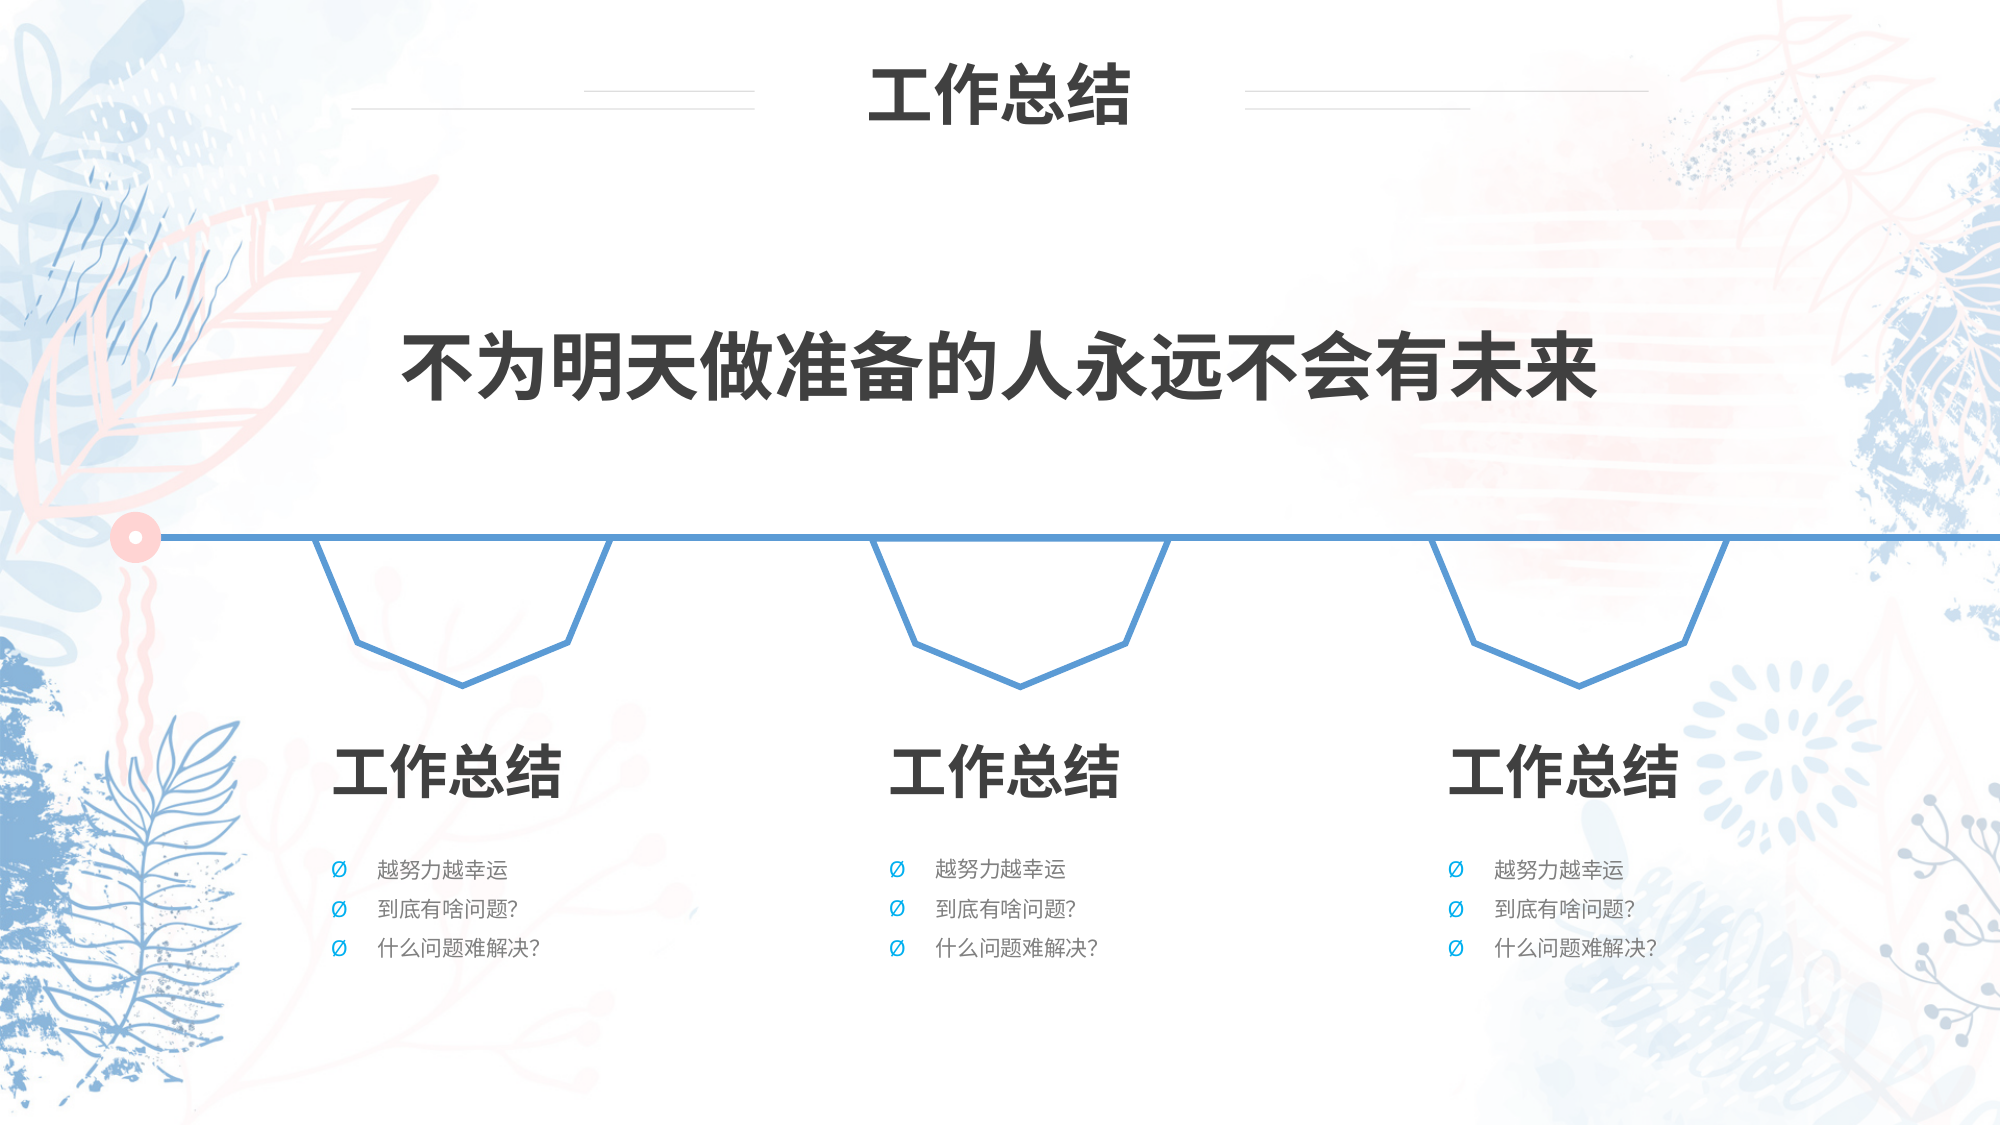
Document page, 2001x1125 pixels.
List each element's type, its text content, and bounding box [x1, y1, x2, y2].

text_box [1430, 537, 1728, 687]
text_box 工作总结 [316, 736, 773, 815]
text_box 越努力越幸运 到底有啥问题？ 什么问题难解决？ [1432, 835, 1859, 969]
text_box 越努力越幸运 到底有啥问题？ 什么问题难解决？ [316, 835, 743, 969]
text_box 工作总结 [1432, 736, 1890, 815]
text_box [128, 530, 143, 545]
text_box 工作总结 [775, 109, 1225, 141]
text_box 工作总结 [775, 45, 1225, 91]
text_box [871, 538, 1169, 687]
text_box [110, 511, 162, 563]
text_box 越努力越幸运 到底有啥问题？ 什么问题难解决？ [873, 835, 1300, 969]
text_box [351, 91, 1649, 109]
text_box [313, 537, 612, 686]
text_box 不为明天做准备的人永远不会有未来 [72, 314, 1928, 414]
text_box 工作总结 [873, 735, 1331, 814]
